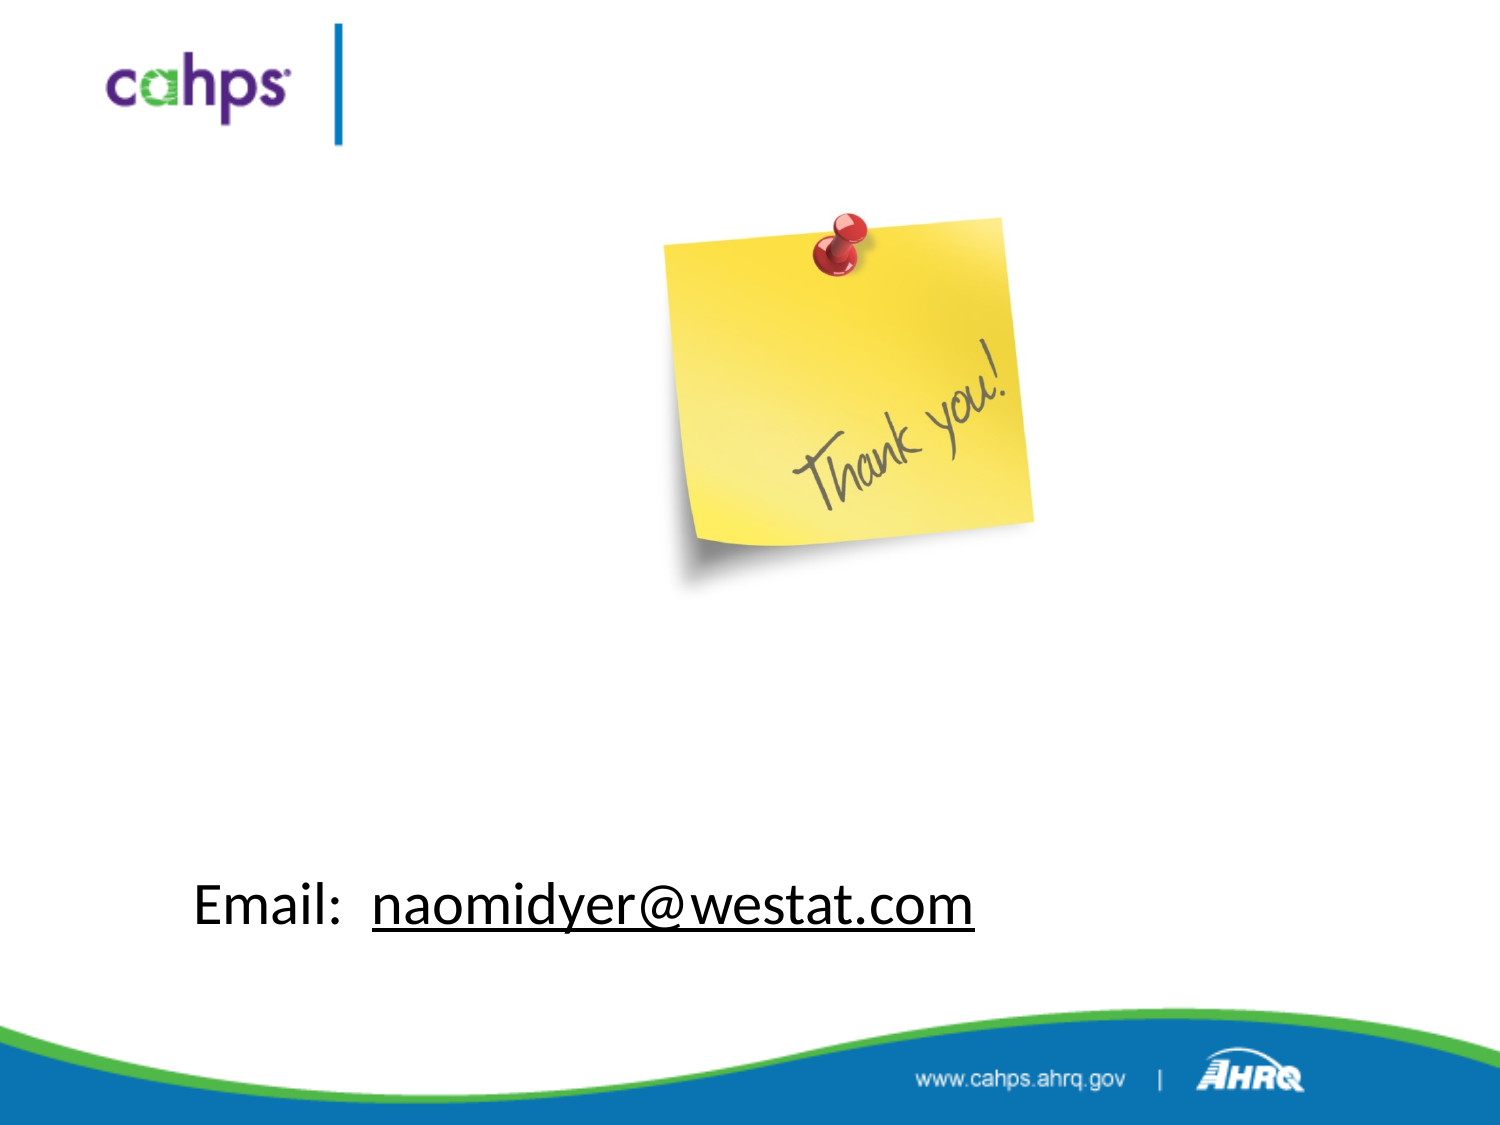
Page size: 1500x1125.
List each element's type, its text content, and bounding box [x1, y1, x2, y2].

picture [0, 7, 1500, 1125]
list Email: naomidyer@westat.com [193, 783, 1345, 952]
